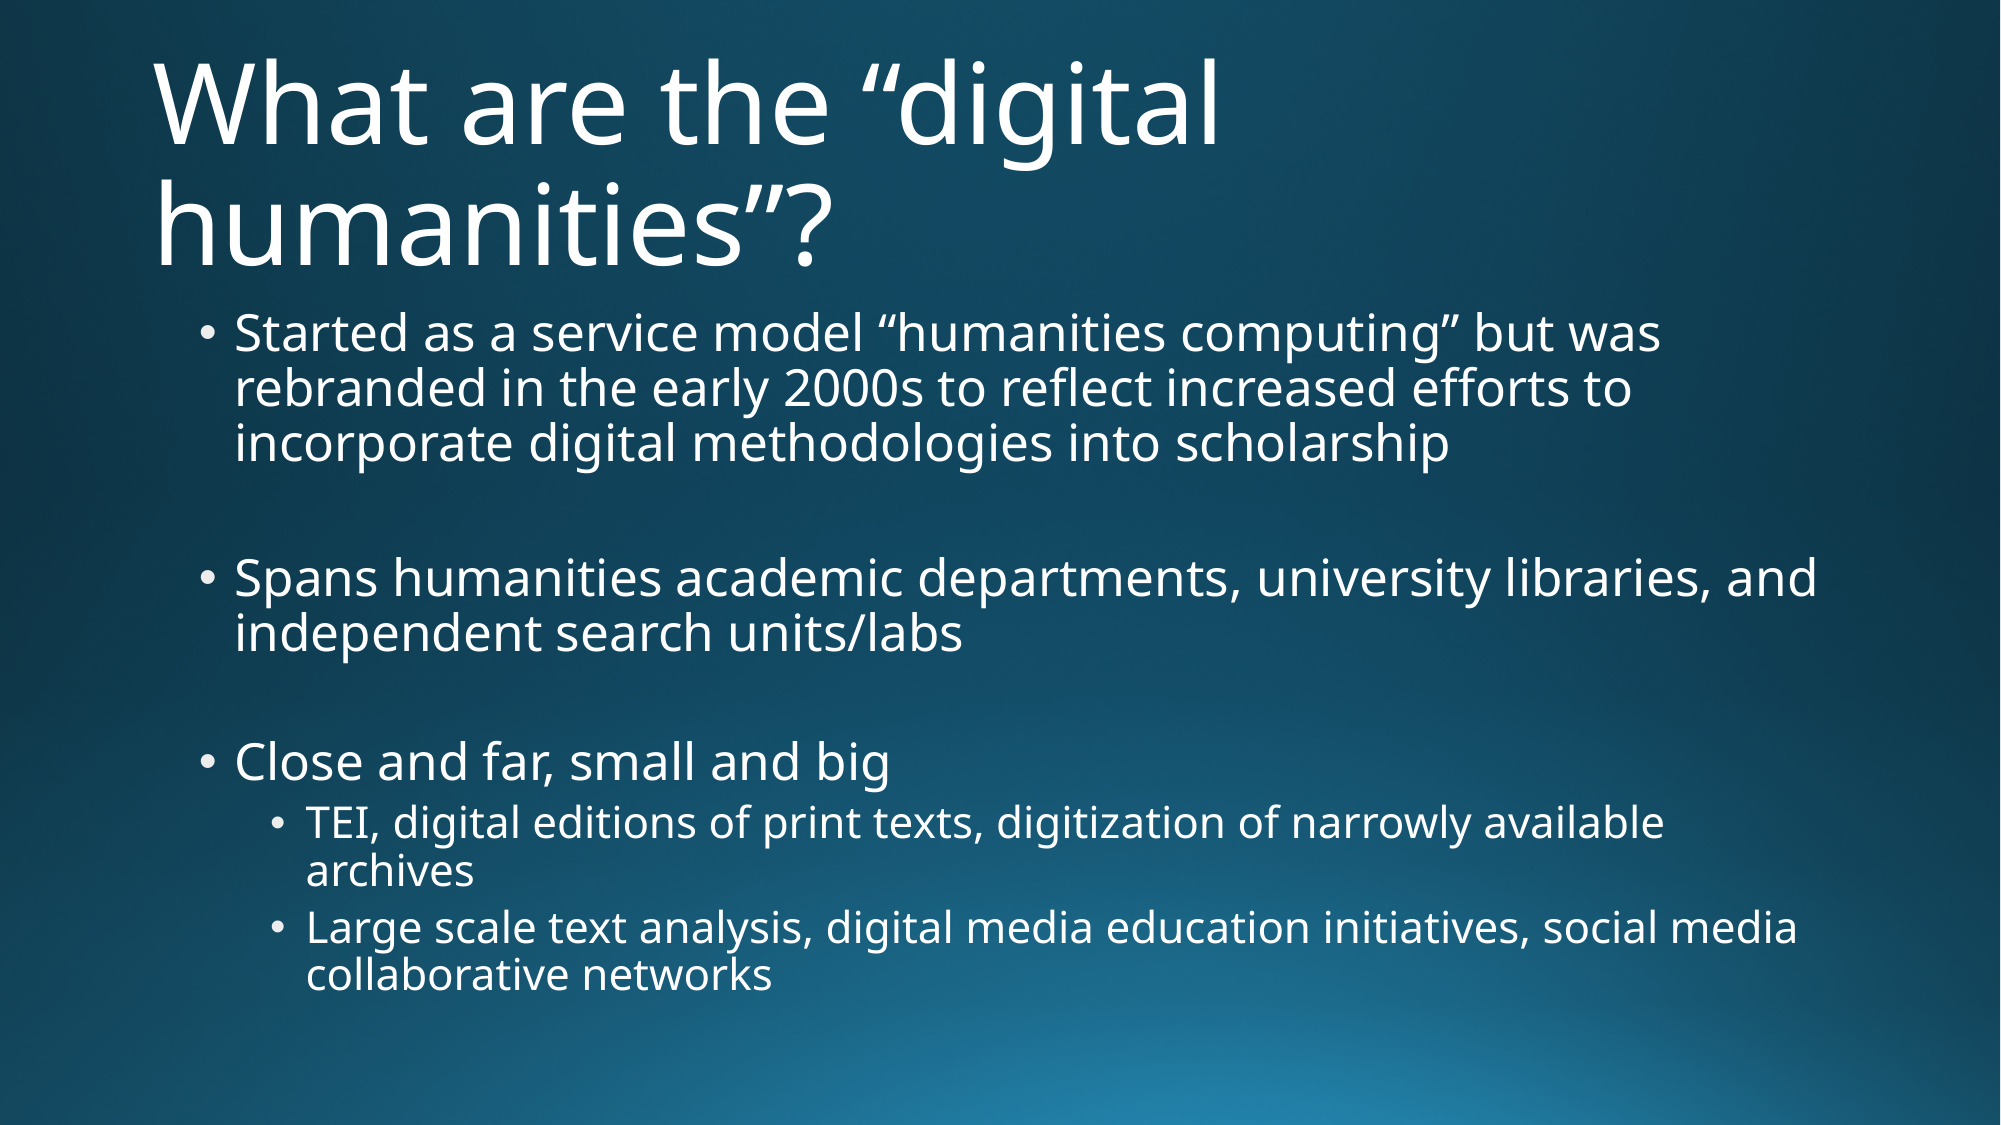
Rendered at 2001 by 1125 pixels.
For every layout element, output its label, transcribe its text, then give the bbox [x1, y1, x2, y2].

title What are the “digital humanities”? [137, 59, 1863, 278]
picture [0, 0, 2001, 1125]
list Started as a service model “humanities computing” but was rebranded in the early 2000s to reflect increased efforts to incorporate digital methodologies into scholarship Spans humanities academic departments, university libraries, and independent search units/labs Close and far, small and big TEI, digital editions of print texts, digitization of narrowly available archives Large scale text analysis, digital media education initiatives, social media collaborative networks [183, 299, 1863, 1014]
